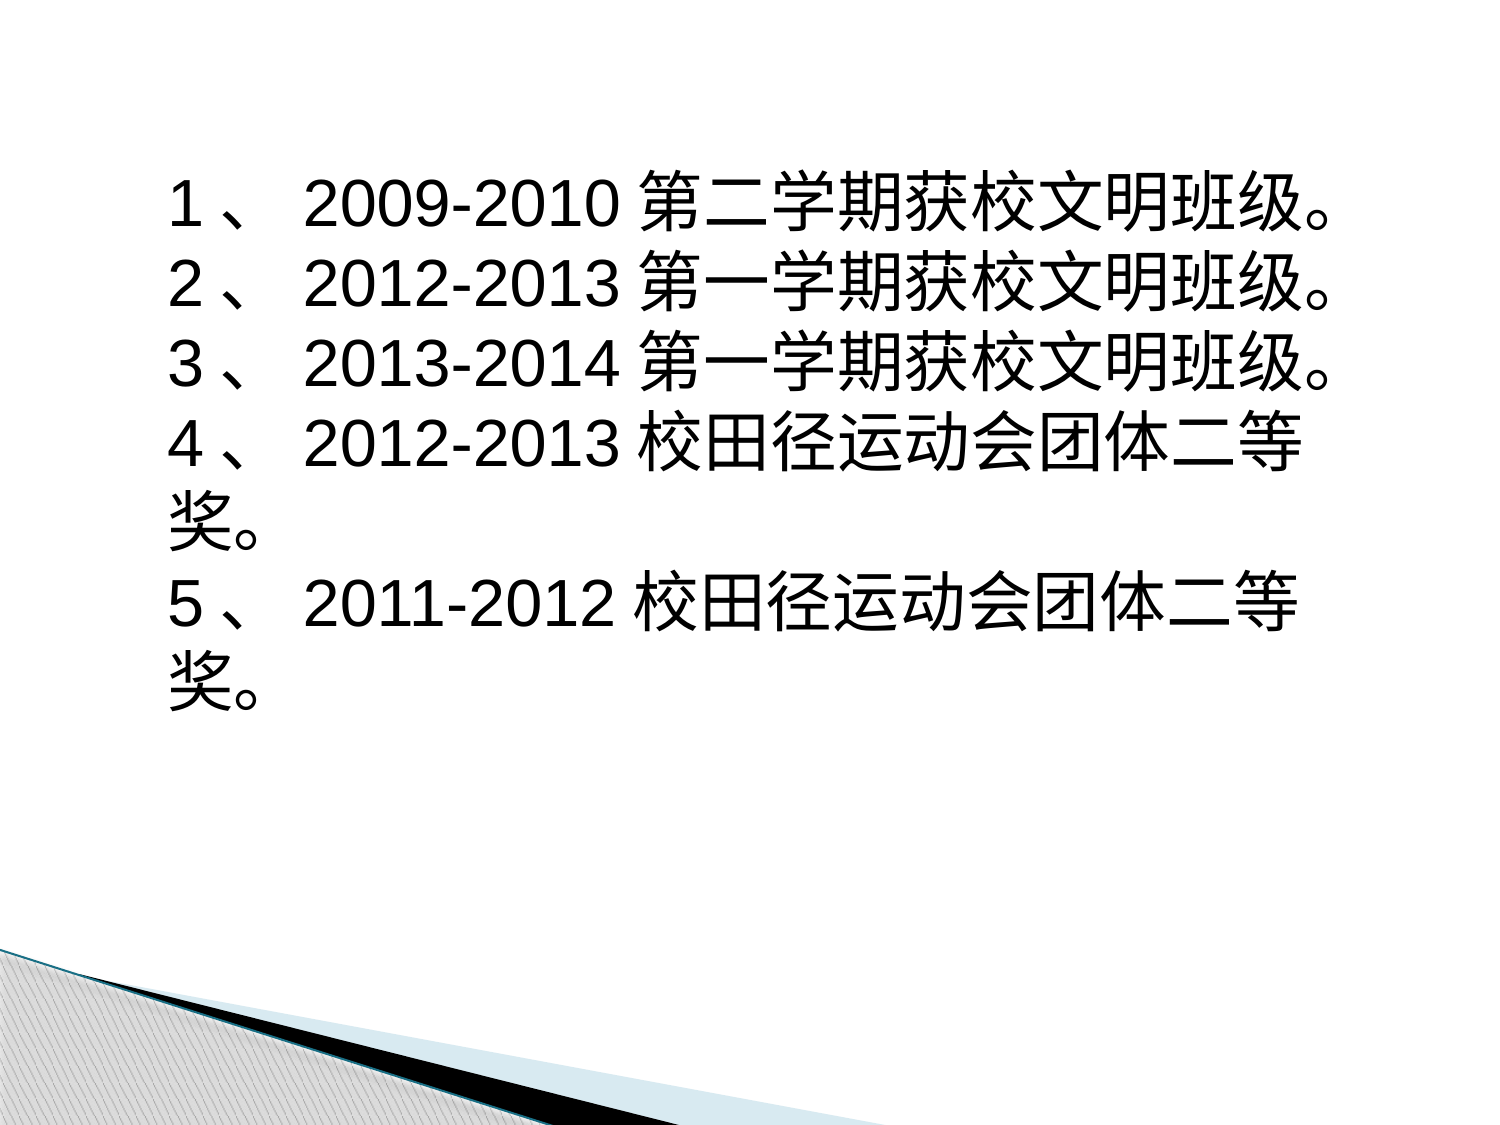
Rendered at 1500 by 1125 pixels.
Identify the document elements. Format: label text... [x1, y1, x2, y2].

text_box 1、2009-2010第二学期获校文明班级。 2、2012-2013第一学期获校文明班级。 3、2013-2014第一学期获校文明班级。 4、2012-2013校田径运动会团体二等奖。 5、2011-2012校田径运动会团体二等奖。 [152, 152, 1325, 772]
